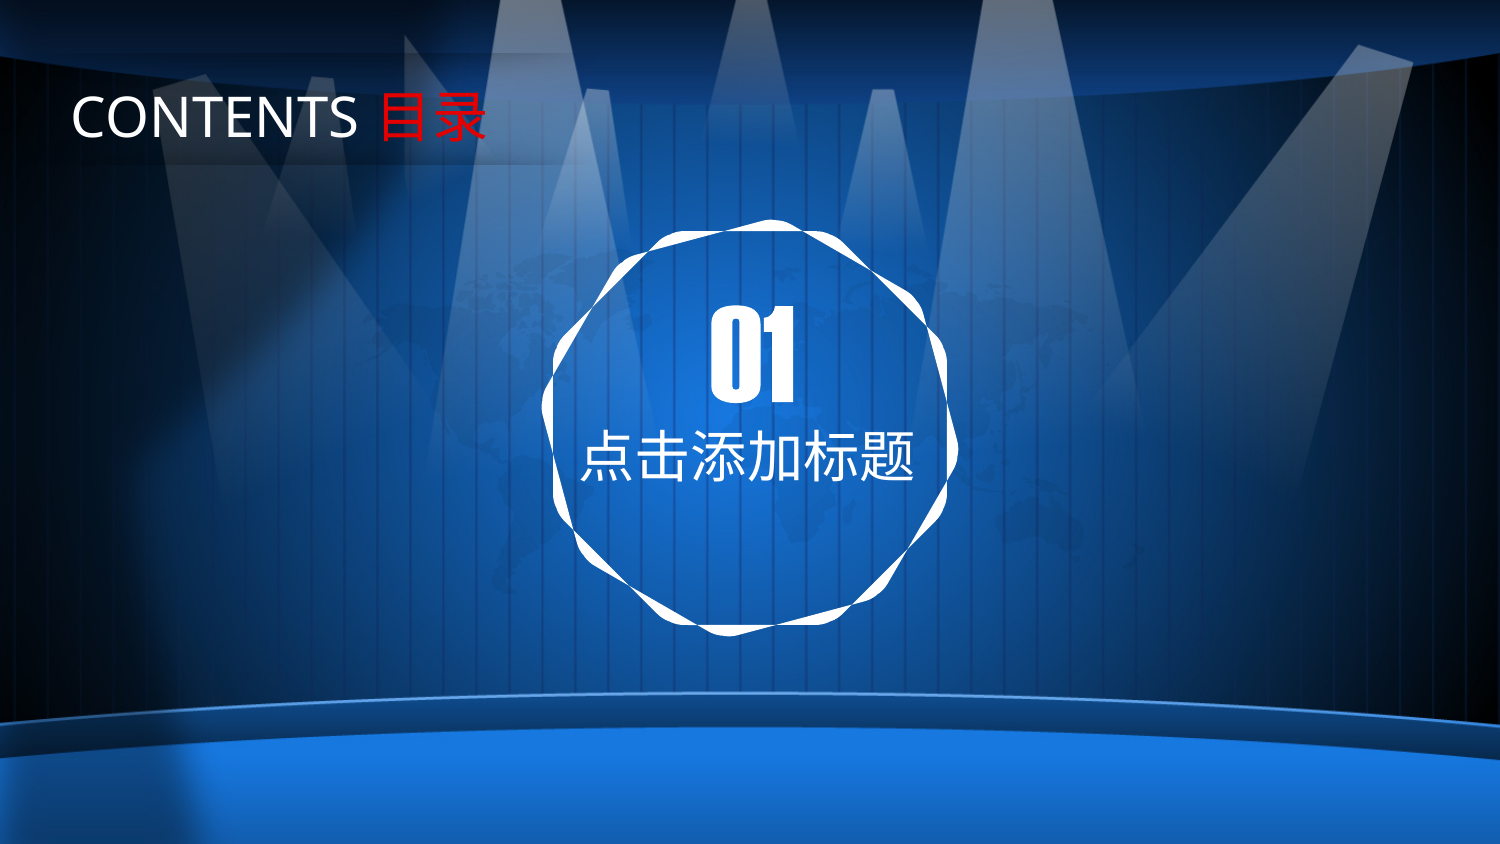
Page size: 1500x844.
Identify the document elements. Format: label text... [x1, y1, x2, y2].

text_box CONTENTS [56, 105, 361, 113]
picture [0, 0, 1500, 844]
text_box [533, 211, 967, 645]
text_box 目录 [361, 105, 504, 113]
